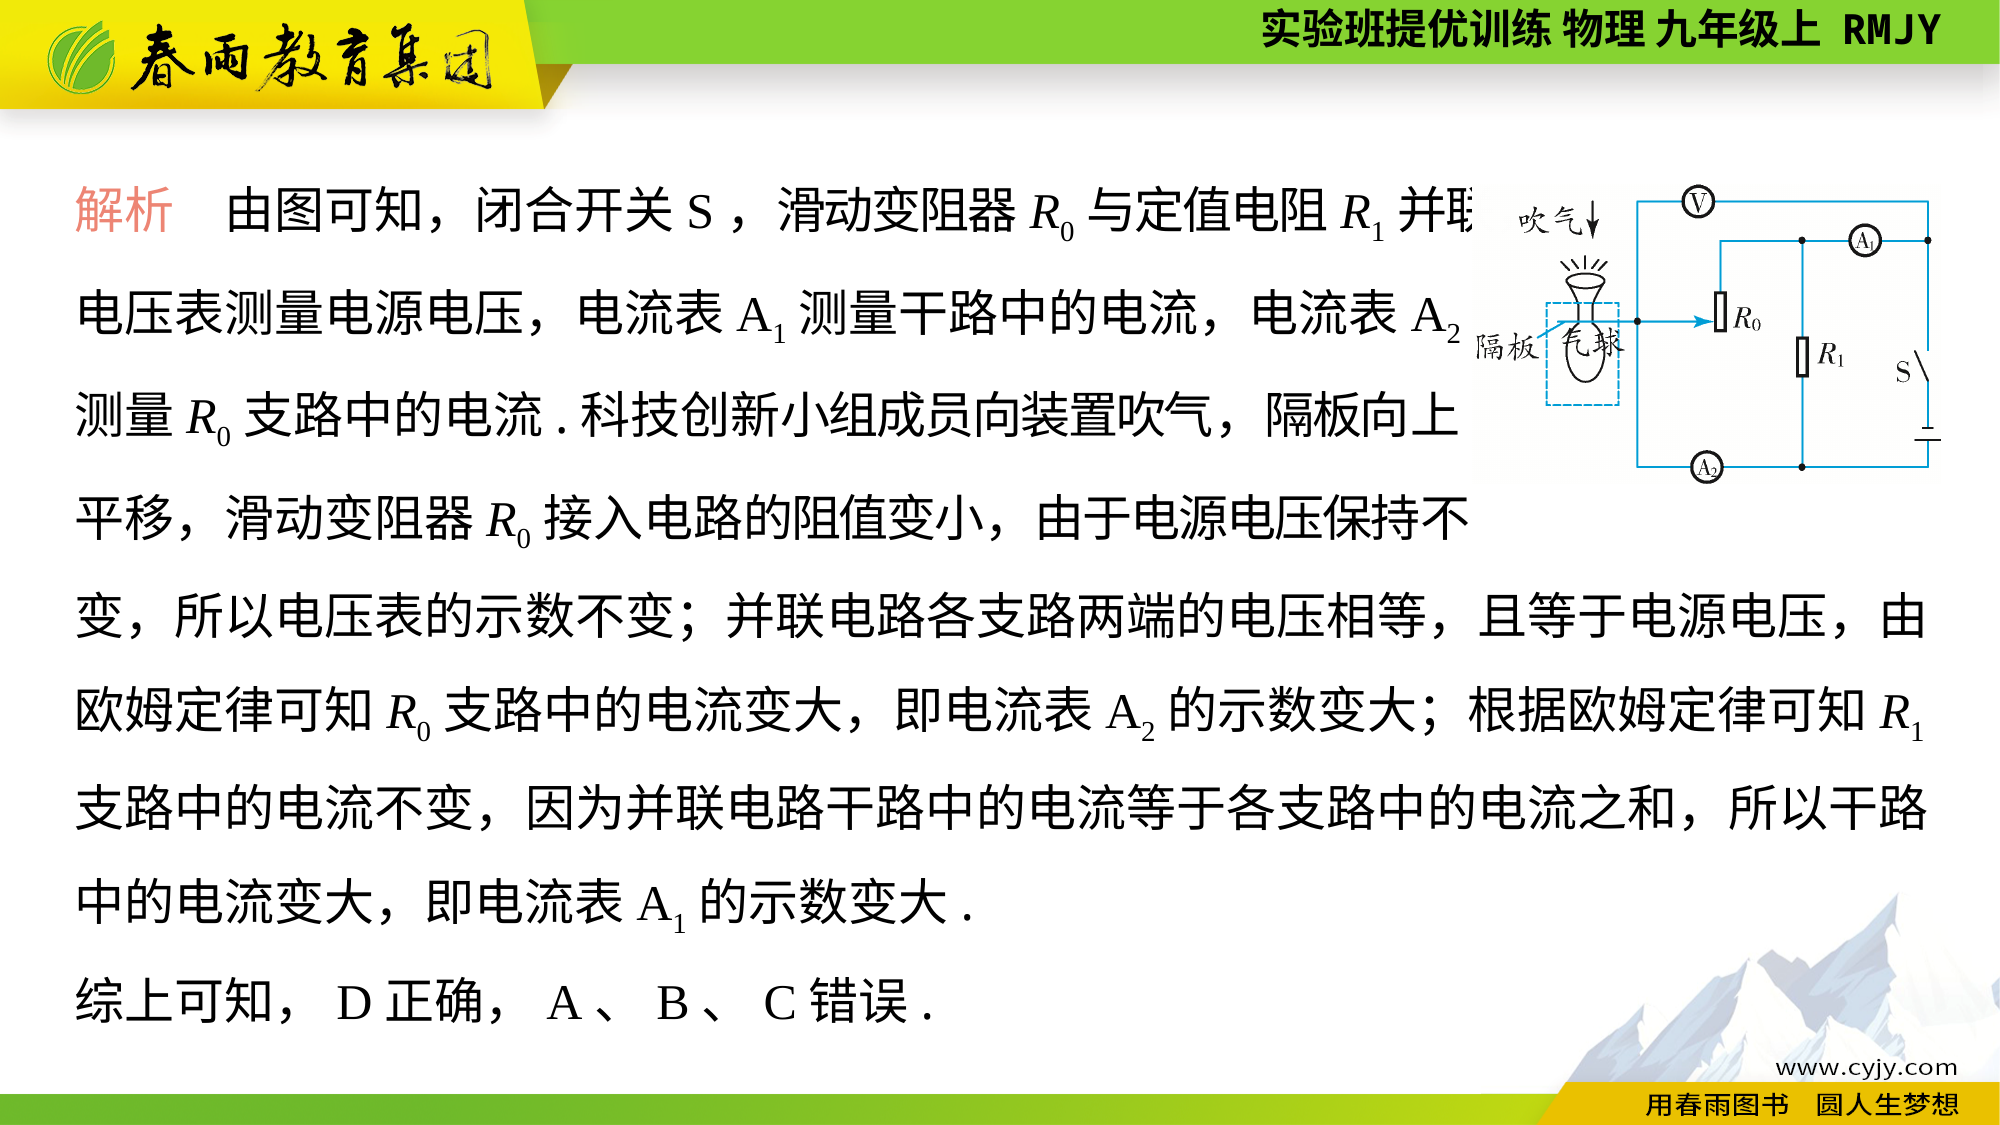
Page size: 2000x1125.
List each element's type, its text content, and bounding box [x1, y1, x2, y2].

list 解析 由图可知，闭合开关S，滑动变阻器R0与定值电阻R1并联， 电压表测量电源电压，电流表A1测量干路中的电流，电流表A2 测量R0支路中的电流.科技创新小组成员向装置吹气，隔板向上 平移，滑动变阻器R0接入电路的阻值变小，由于电源电压保持不 变，所以电压表的示数不变；并联电路各支路两端的电压相等，且等于电源电压，由欧姆定律可知R0支路中的电流变大，即电流表A2的示数变大；根据欧姆定律可知R1支路中的电流不变，因为并联电路干路中的电流等于各支路中的电流之和，所以干路中的电流变大，即电流表A1的示数变大. 综上可知，D正确，A、B、C错误. [59, 137, 1944, 959]
picture [0, 0, 2000, 1125]
